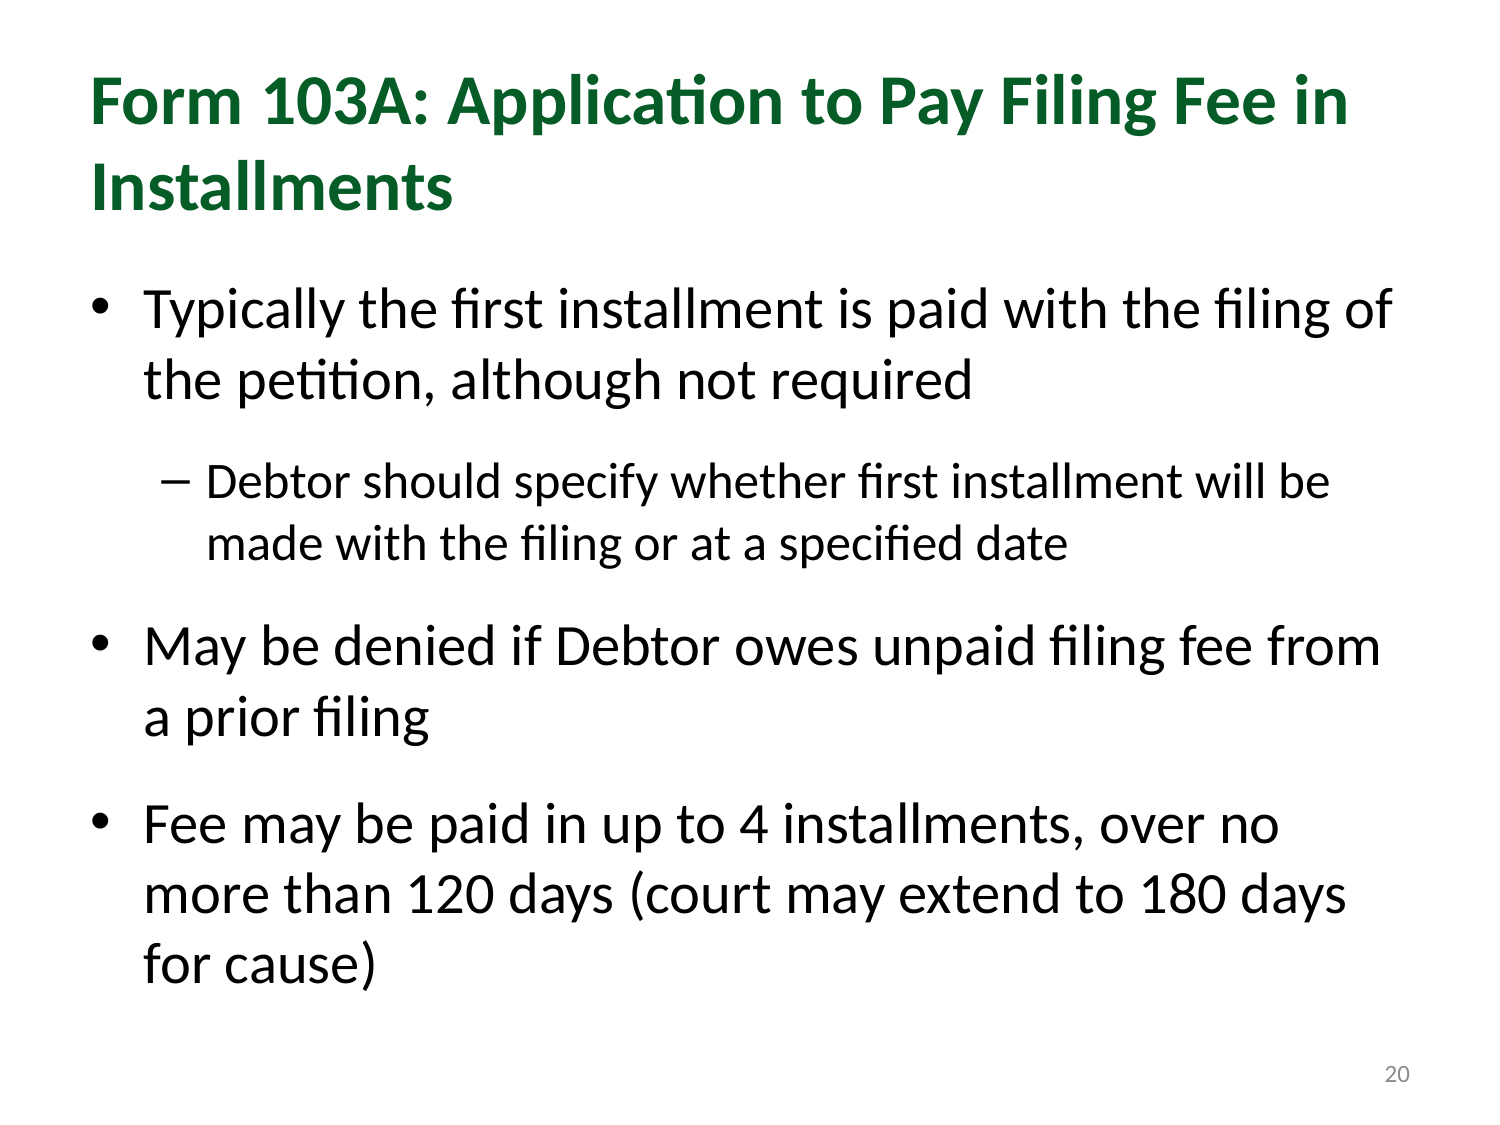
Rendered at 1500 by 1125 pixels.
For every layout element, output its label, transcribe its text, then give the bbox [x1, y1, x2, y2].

list Typically the first installment is paid with the filing of the petition, although not required Debtor should specify whether first installment will be made with the filing or at a specified date May be denied if Debtor owes unpaid filing fee from a prior filing Fee may be paid in up to 4 installments, over no more than 120 days (court may extend to 180 days for cause) [75, 262, 1425, 1005]
slide_number 20 [1074, 1042, 1425, 1103]
title Form 103A: Application to Pay Filing Fee in Installments [75, 45, 1425, 233]
